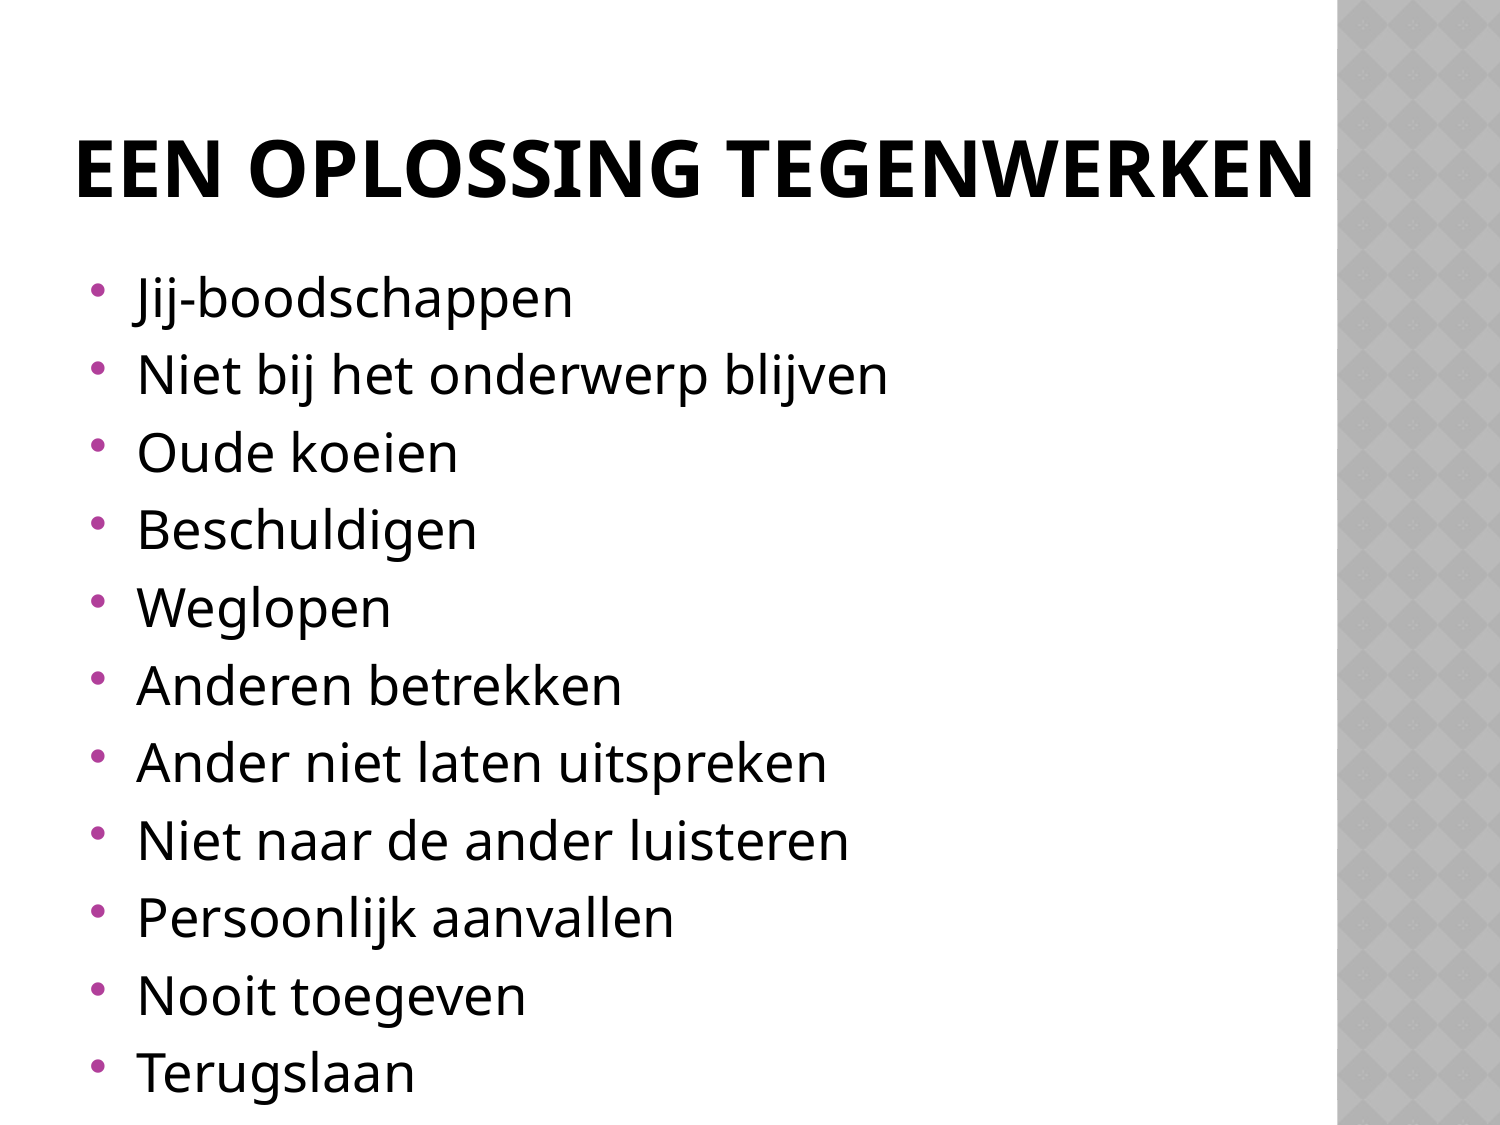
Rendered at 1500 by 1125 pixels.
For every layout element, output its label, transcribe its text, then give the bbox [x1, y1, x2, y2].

list Jij-boodschappen Niet bij het onderwerp blijven Oude koeien Beschuldigen Weglopen Anderen betrekken Ander niet laten uitspreken Niet naar de ander luisteren Persoonlijk aanvallen Nooit toegeven Terugslaan [76, 255, 1427, 1125]
title Een oplossing tegenwerken [64, 0, 1415, 214]
